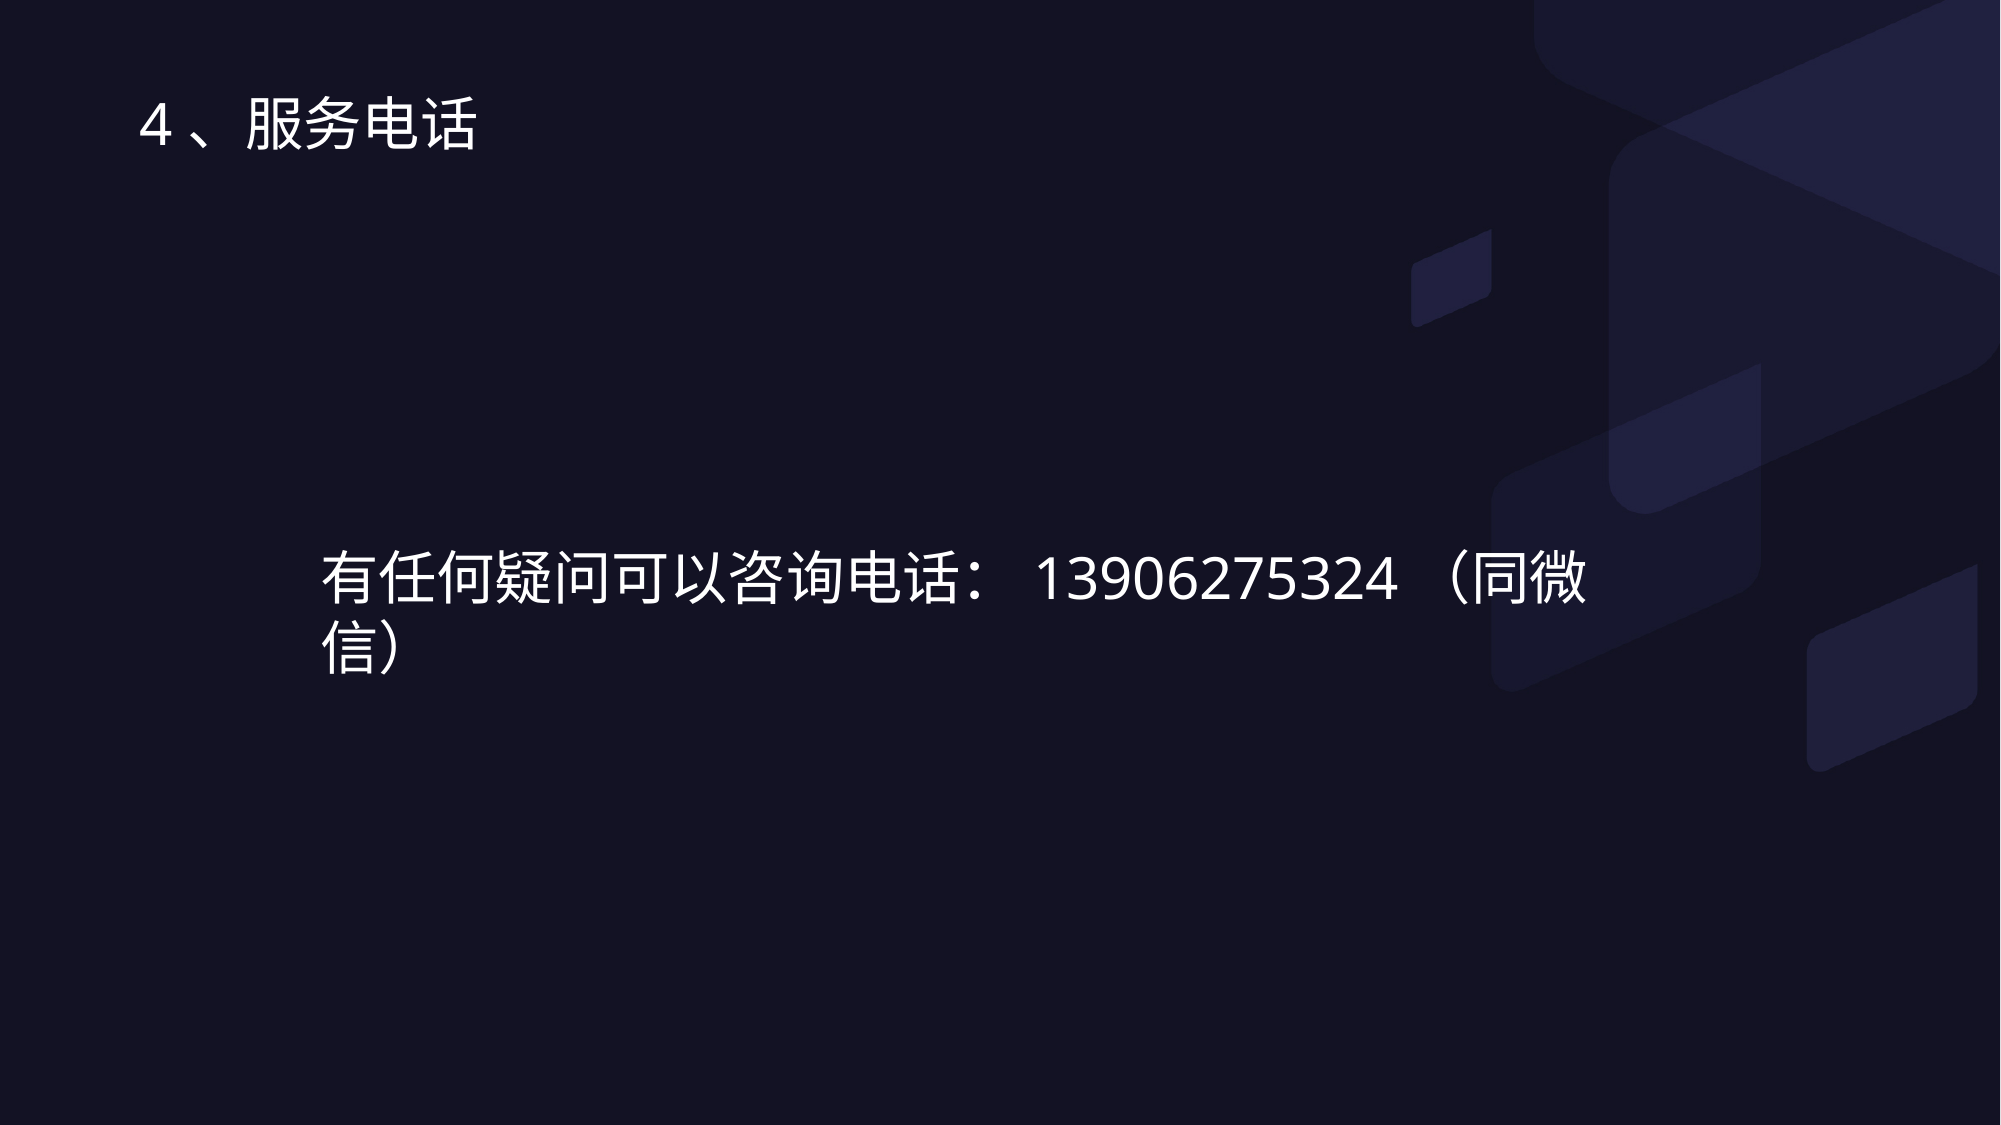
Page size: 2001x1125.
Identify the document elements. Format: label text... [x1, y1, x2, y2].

text_box 4、服务电话 [125, 80, 784, 165]
text_box 有任何疑问可以咨询电话：13906275324（同微信） [305, 533, 1695, 689]
picture [0, 0, 2001, 1125]
